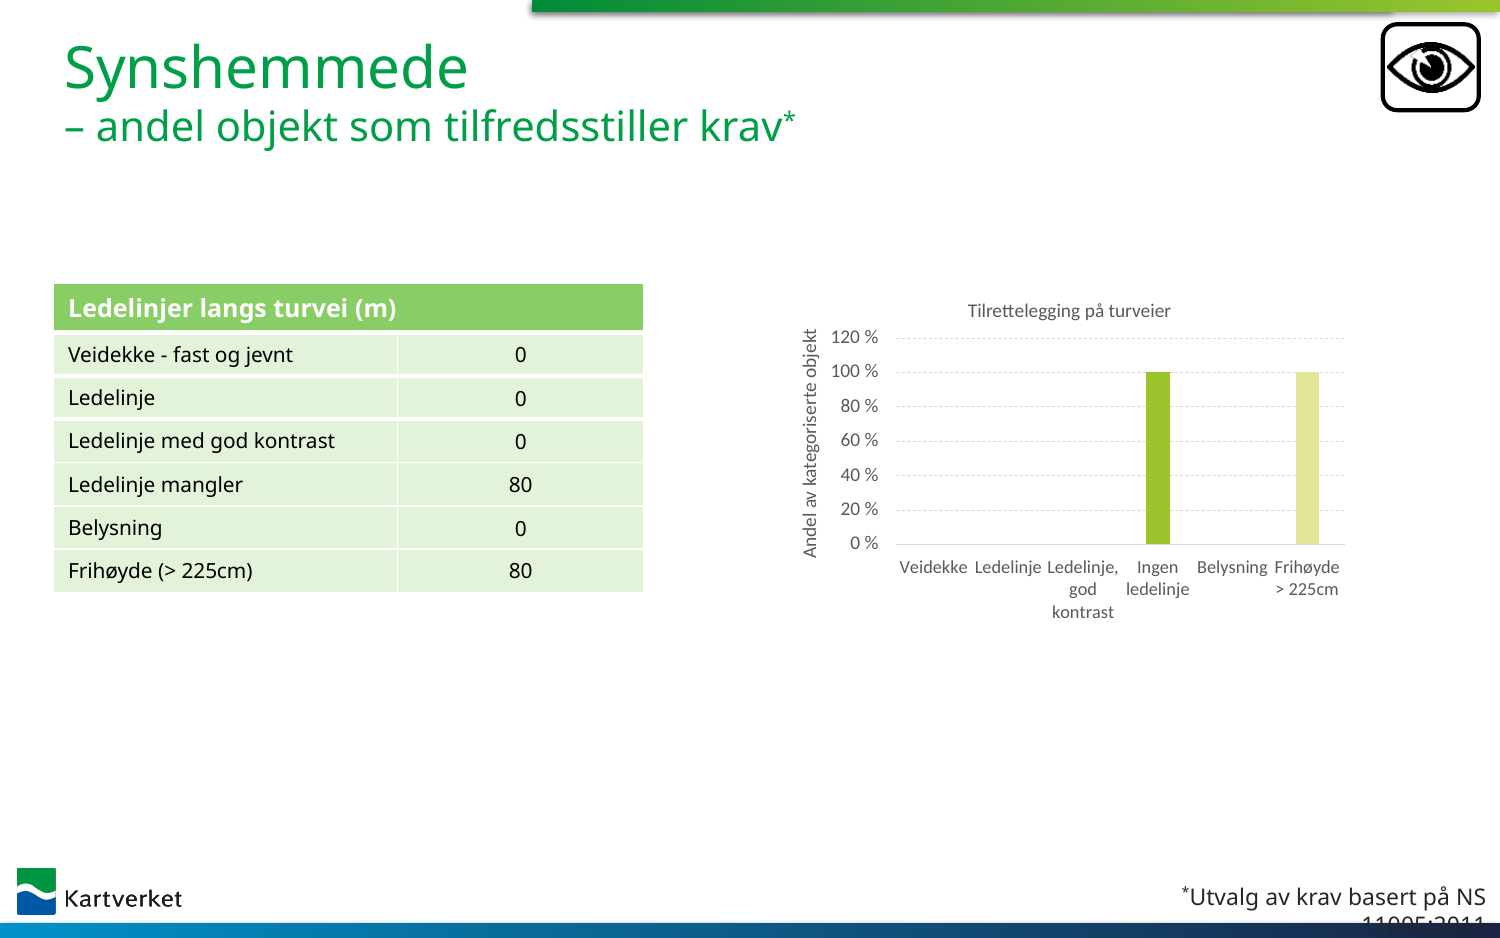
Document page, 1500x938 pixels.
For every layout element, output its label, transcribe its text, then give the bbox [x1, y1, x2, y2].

table_cell 80 [398, 550, 643, 592]
table_header Ledelinjer langs turvei (m) [54, 284, 643, 330]
table_cell 0 [398, 378, 643, 417]
picture [791, 291, 1348, 630]
text_box Synshemmede – andel objekt som tilfredsstiller krav* [49, 24, 1431, 158]
table_cell 0 [398, 421, 643, 462]
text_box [1382, 24, 1480, 111]
text_box *Utvalg av krav basert på NS 11005:2011 [1068, 873, 1500, 938]
table_cell Ledelinje med god kontrast [54, 421, 397, 462]
table_cell Ledelinje [54, 378, 397, 417]
table_cell Frihøyde (> 225cm) [54, 550, 397, 592]
table_cell 0 [398, 507, 643, 548]
table_cell 0 [398, 335, 643, 374]
table_cell Veidekke - fast og jevnt [54, 335, 397, 374]
table_cell Belysning [54, 507, 397, 548]
table_cell Ledelinje mangler [54, 463, 397, 505]
table_cell 80 [398, 463, 643, 505]
